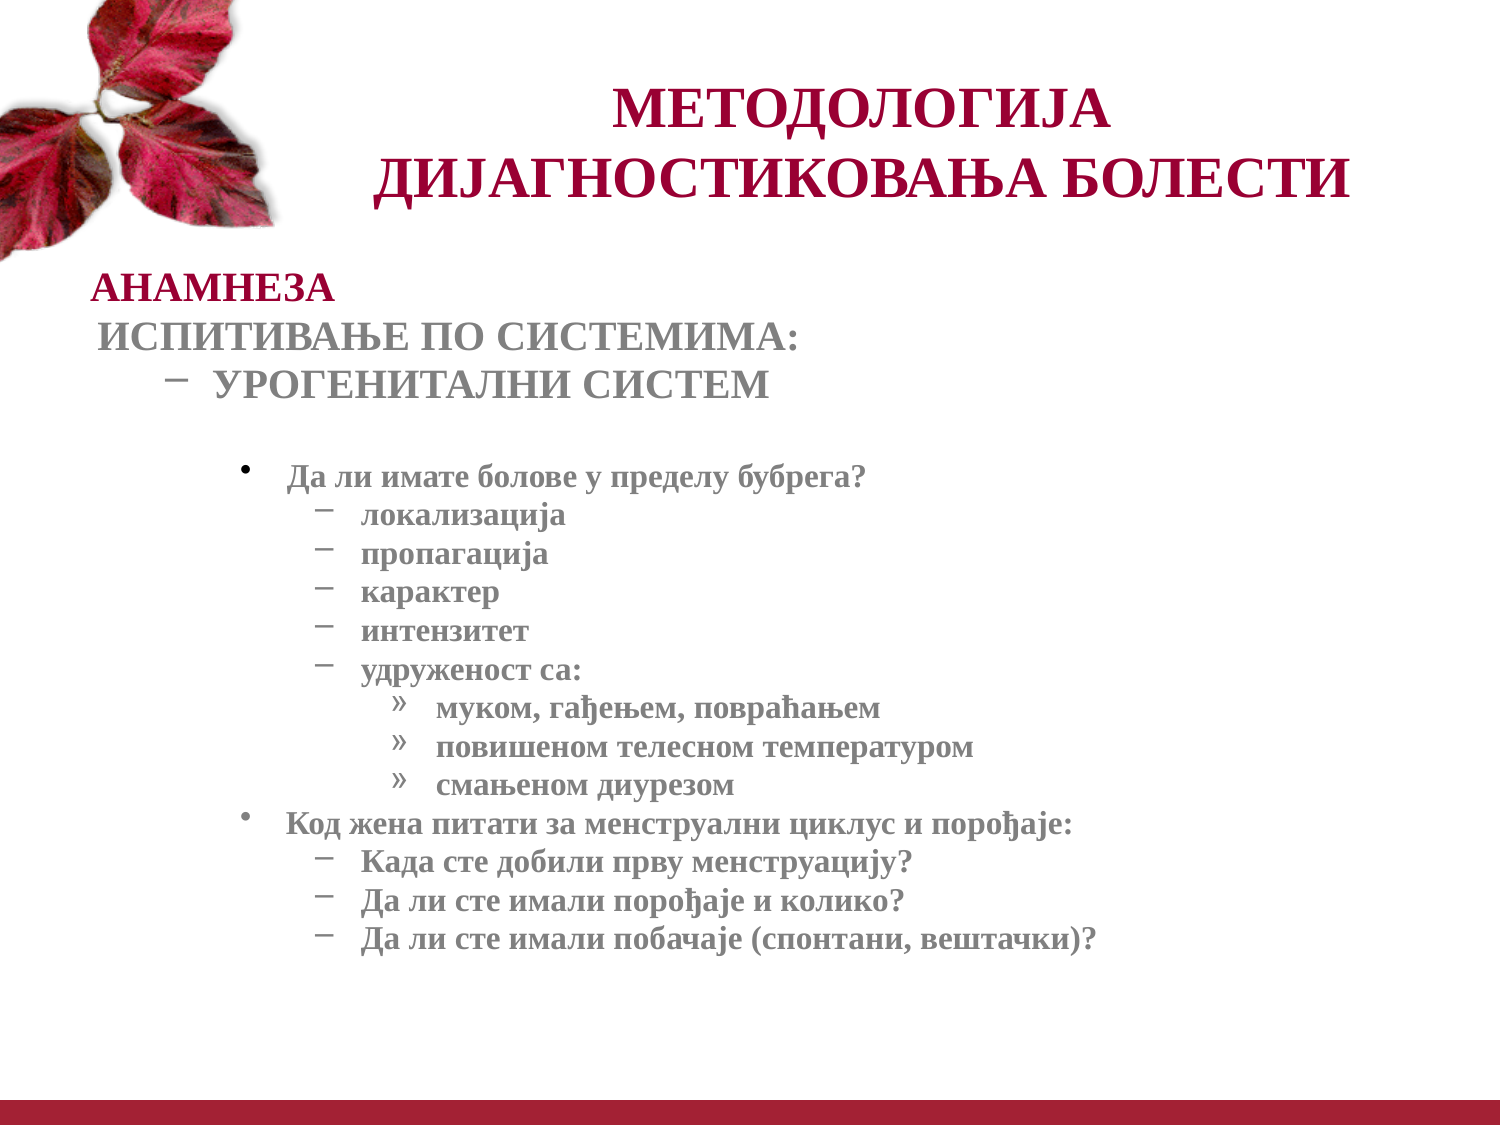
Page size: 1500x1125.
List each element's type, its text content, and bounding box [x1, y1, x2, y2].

list АНАМНЕЗА ИСПИТИВАЊЕ ПО СИСТЕМИМА: УРОГЕНИТАЛНИ СИСТЕМ Да ли имате болове у пределу бубрега? локализација пропагација карактер интензитет удруженост са: муком, гађењем, повраћањем повишеном телесном температуром смањеном диурезом Код жена питати за менструални циклус и порођаје: Када сте добили прву менструацију? Да ли сте имали порођаје и колико? Да ли сте имали побачаје (спонтани, вештачки)? [74, 262, 1426, 1006]
picture [0, 0, 295, 273]
title МЕТОДОЛОГИЈА ДИЈАГНОСТИКОВАЊА БОЛЕСТИ [289, 44, 1436, 233]
